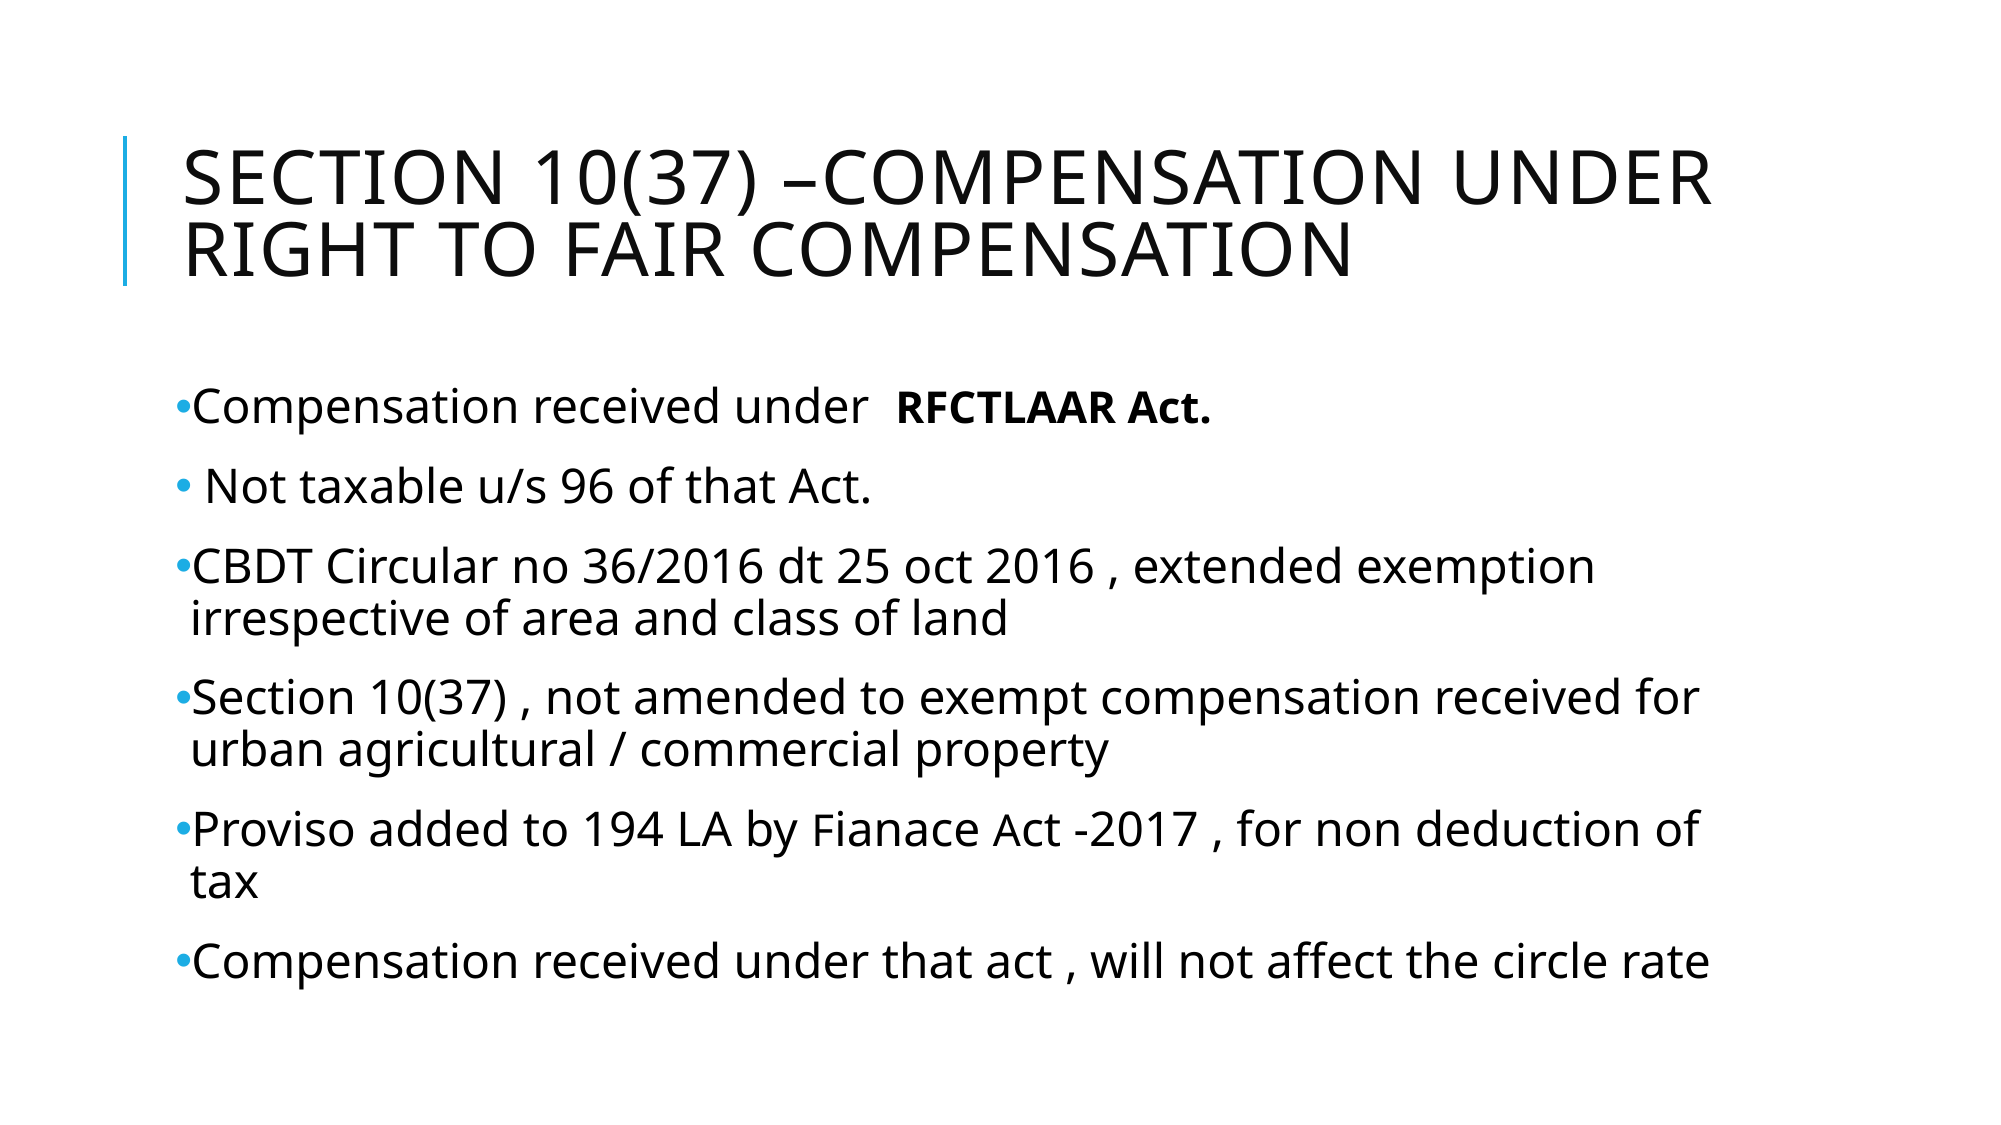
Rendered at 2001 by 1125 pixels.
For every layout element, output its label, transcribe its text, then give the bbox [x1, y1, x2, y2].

title Section 10(37) –Compensation under Right to Fair Compensation [168, 96, 1763, 342]
list Compensation received under RFCTLAAR Act. Not taxable u/s 96 of that Act. CBDT Circular no 36/2016 dt 25 oct 2016 , extended exemption irrespective of area and class of land Section 10(37) , not amended to exempt compensation received for urban agricultural / commercial property Proviso added to 194 LA by Fianace Act -2017 , for non deduction of tax Compensation received under that act , will not affect the circle rate [168, 375, 1763, 1035]
